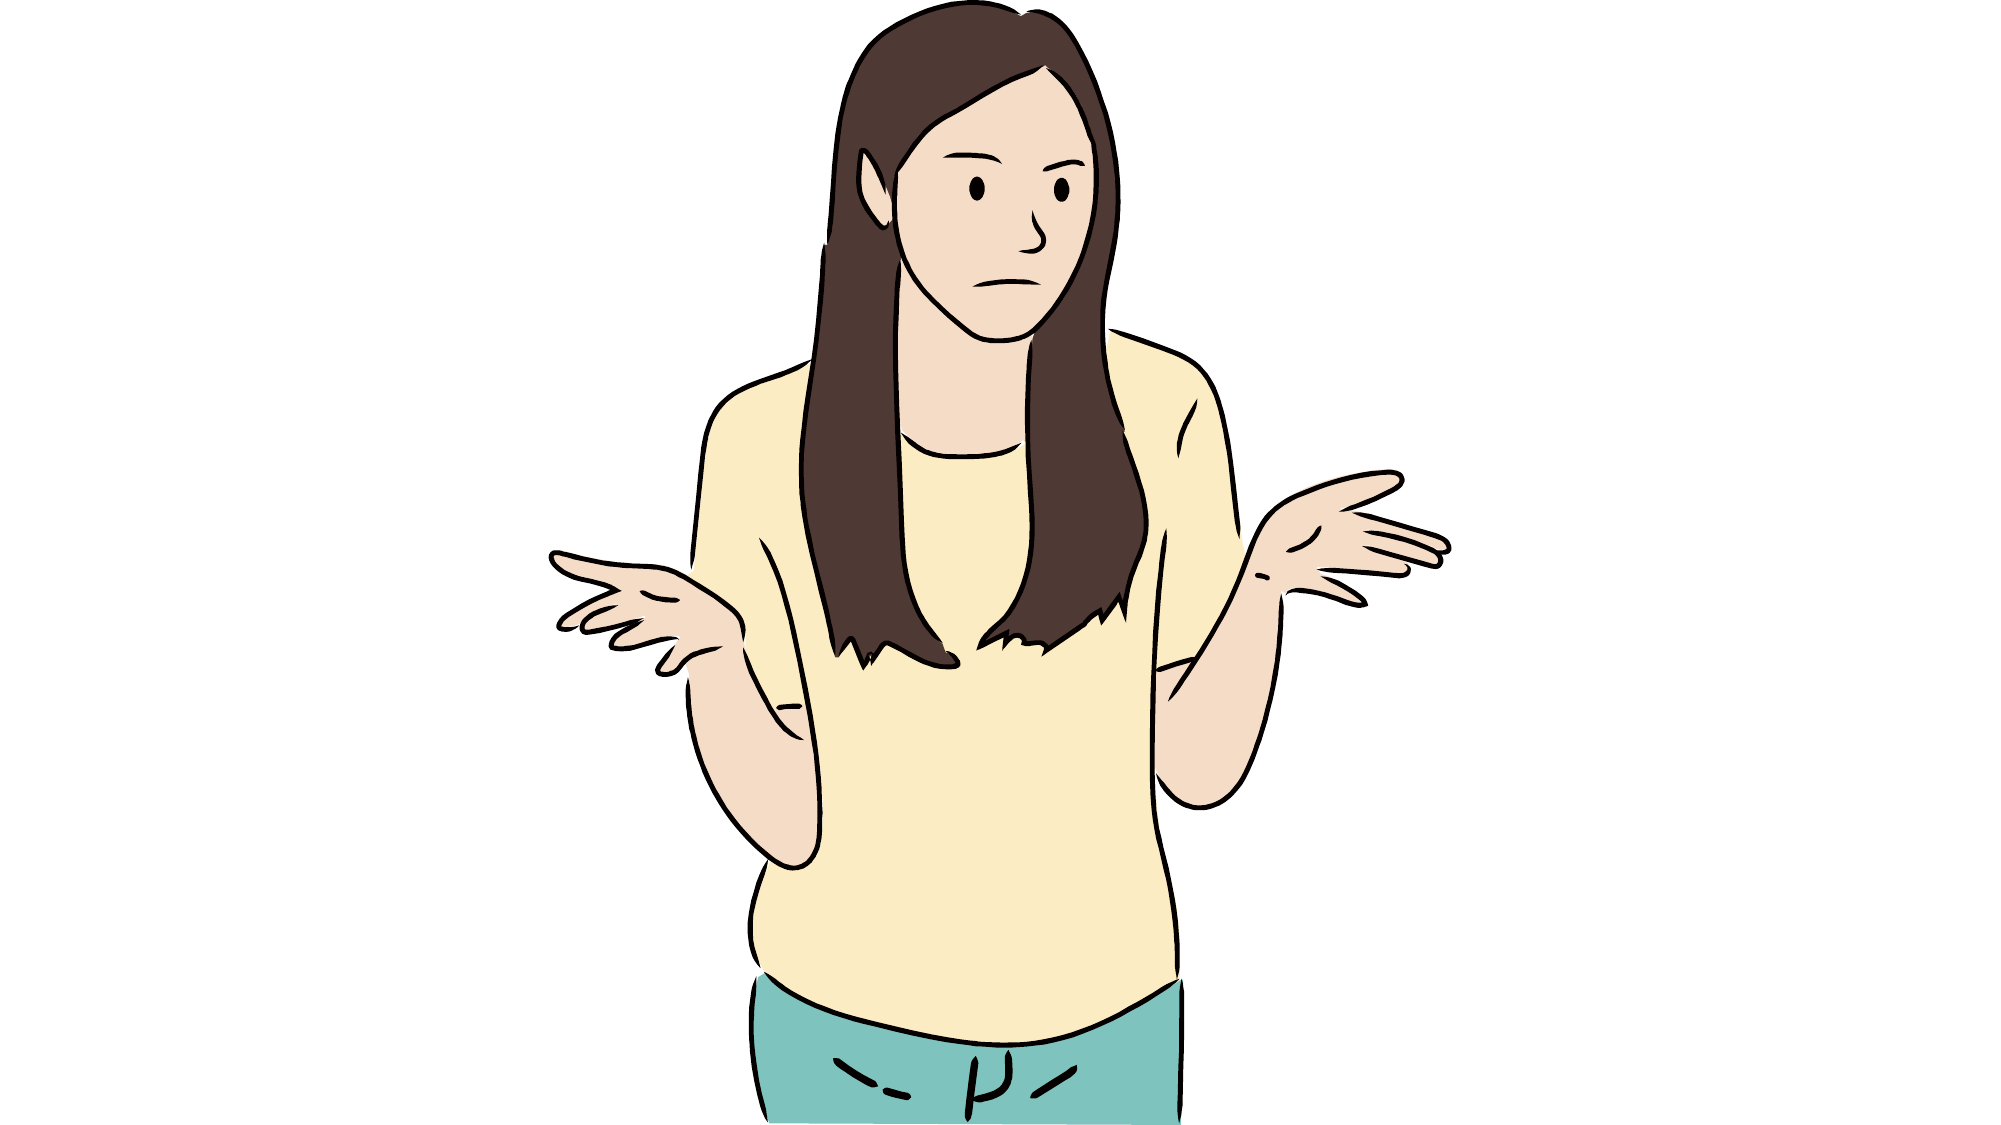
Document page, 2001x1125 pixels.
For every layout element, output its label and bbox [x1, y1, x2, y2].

text_box [548, 0, 1452, 1125]
